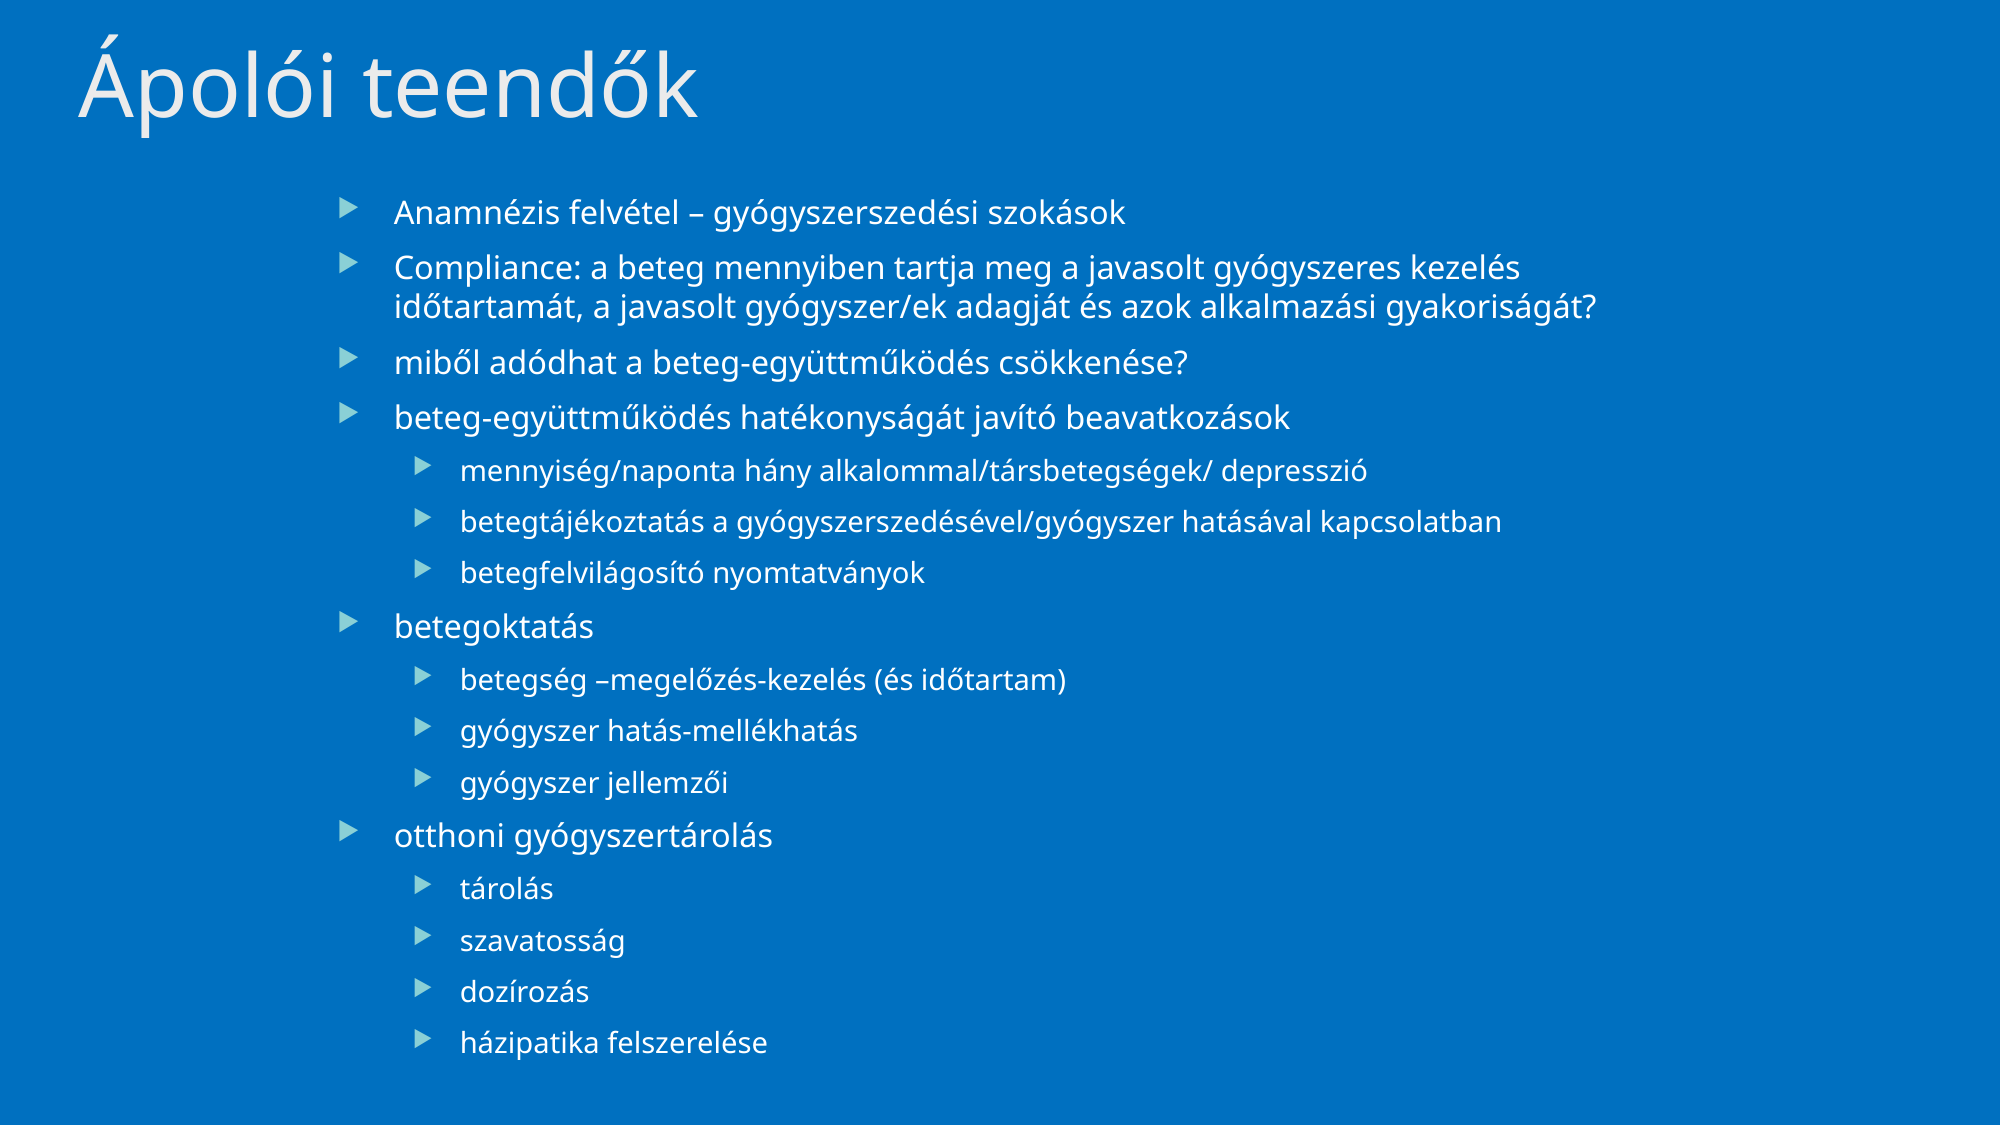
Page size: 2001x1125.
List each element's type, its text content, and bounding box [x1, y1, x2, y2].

title Ápolói teendők [63, 21, 1414, 210]
list Anamnézis felvétel – gyógyszerszedési szokások Compliance: a beteg mennyiben tartja meg a javasolt gyógyszeres kezelés időtartamát, a javasolt gyógyszer/ek adagját és azok alkalmazási gyakoriságát? miből adódhat a beteg-együttműködés csökkenése? beteg-együttműködés hatékonyságát javító beavatkozások mennyiség/naponta hány alkalommal/társbetegségek/ depresszió betegtájékoztatás a gyógyszerszedésével/gyógyszer hatásával kapcsolatban betegfelvilágosító nyomtatványok betegoktatás betegség –megelőzés-kezelés (és időtartam) gyógyszer hatás-mellékhatás gyógyszer jellemzői otthoni gyógyszertárolás tárolás szavatosság dozírozás házipatika felszerelése [322, 184, 1673, 1071]
